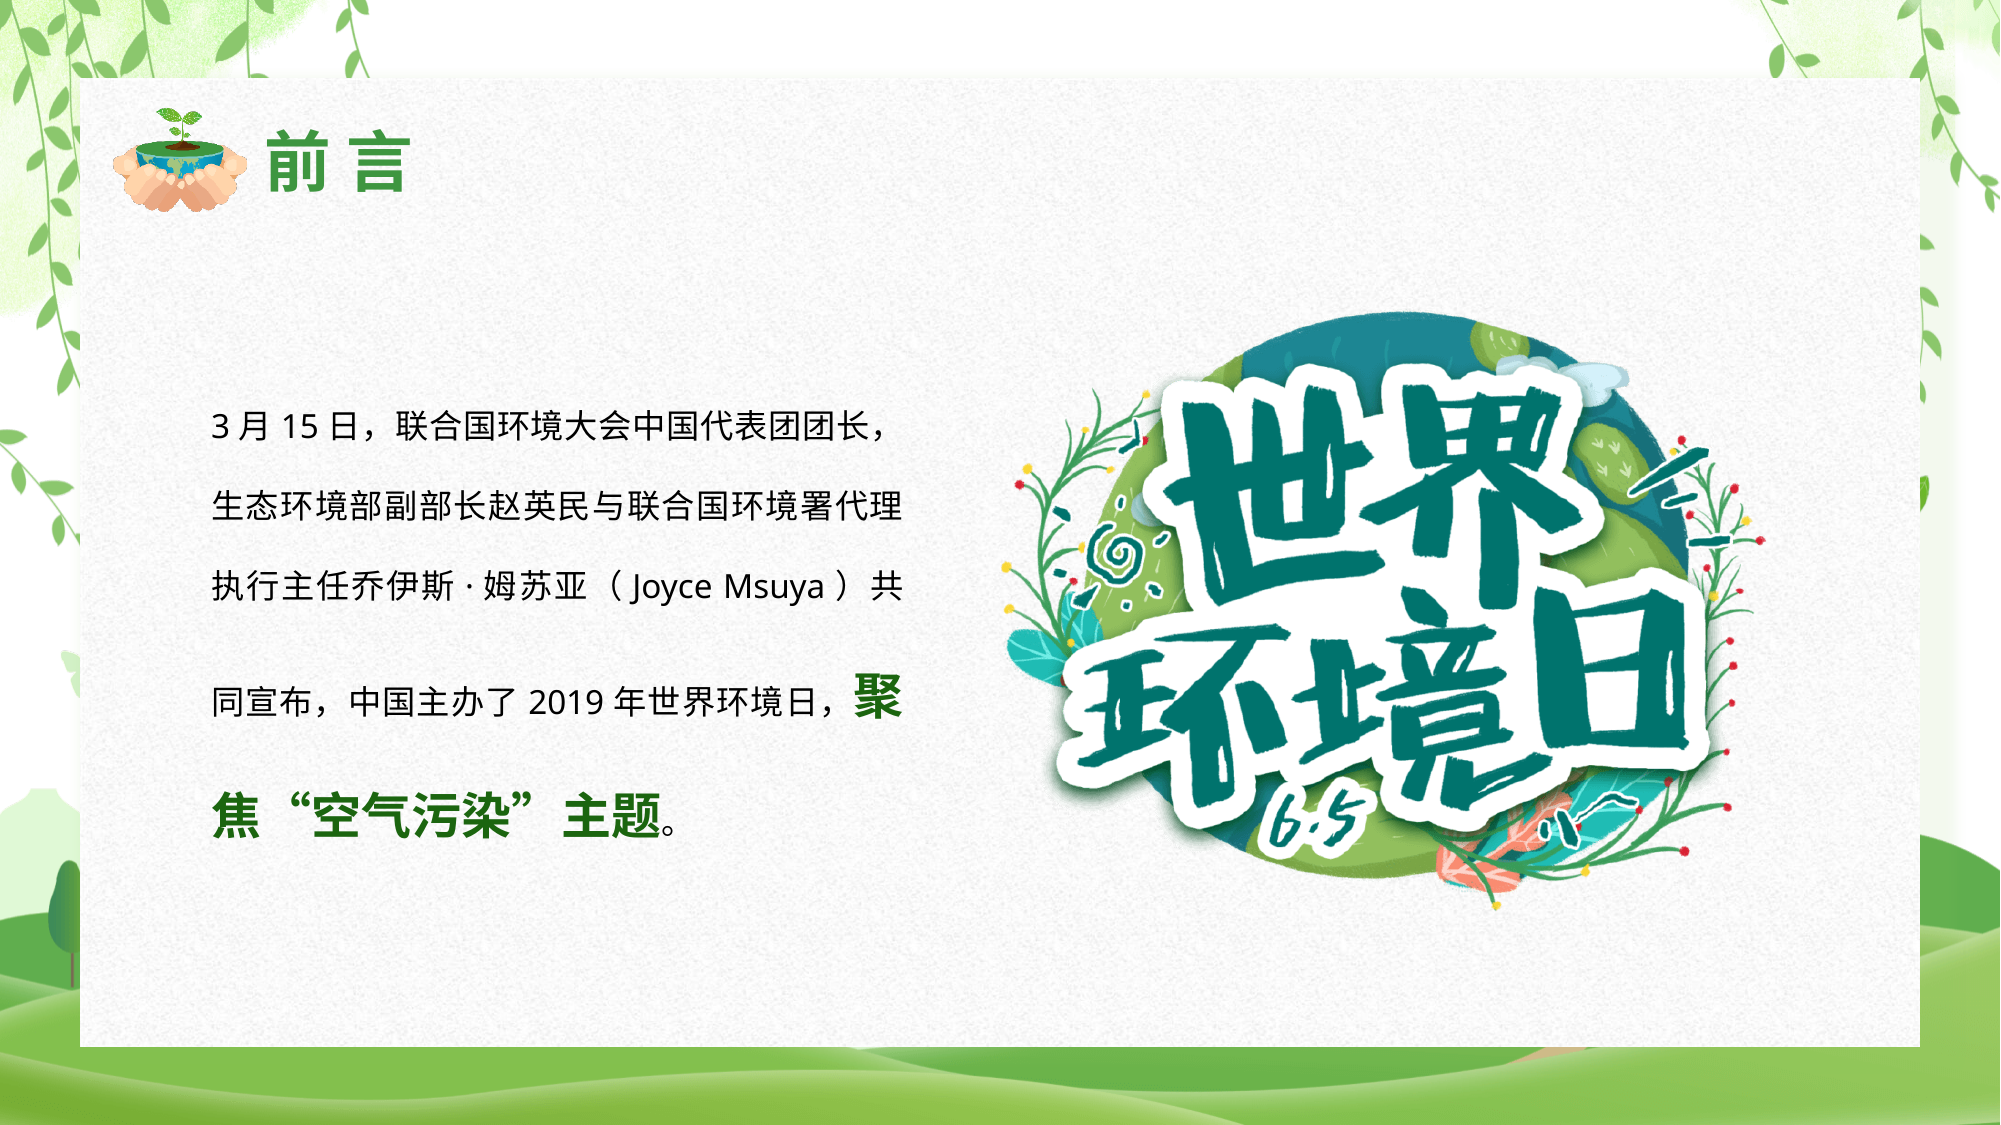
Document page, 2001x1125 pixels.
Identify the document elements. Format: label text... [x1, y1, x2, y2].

list 3月15日，联合国环境大会中国代表团团长，生态环境部副部长赵英民与联合国环境署代理执行主任乔伊斯·姆苏亚（Joyce Msuya）共同宣布，中国主办了2019年世界环境日，聚焦“空气污染”主题。 [196, 357, 919, 701]
picture [0, 0, 2000, 1125]
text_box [109, 104, 617, 218]
